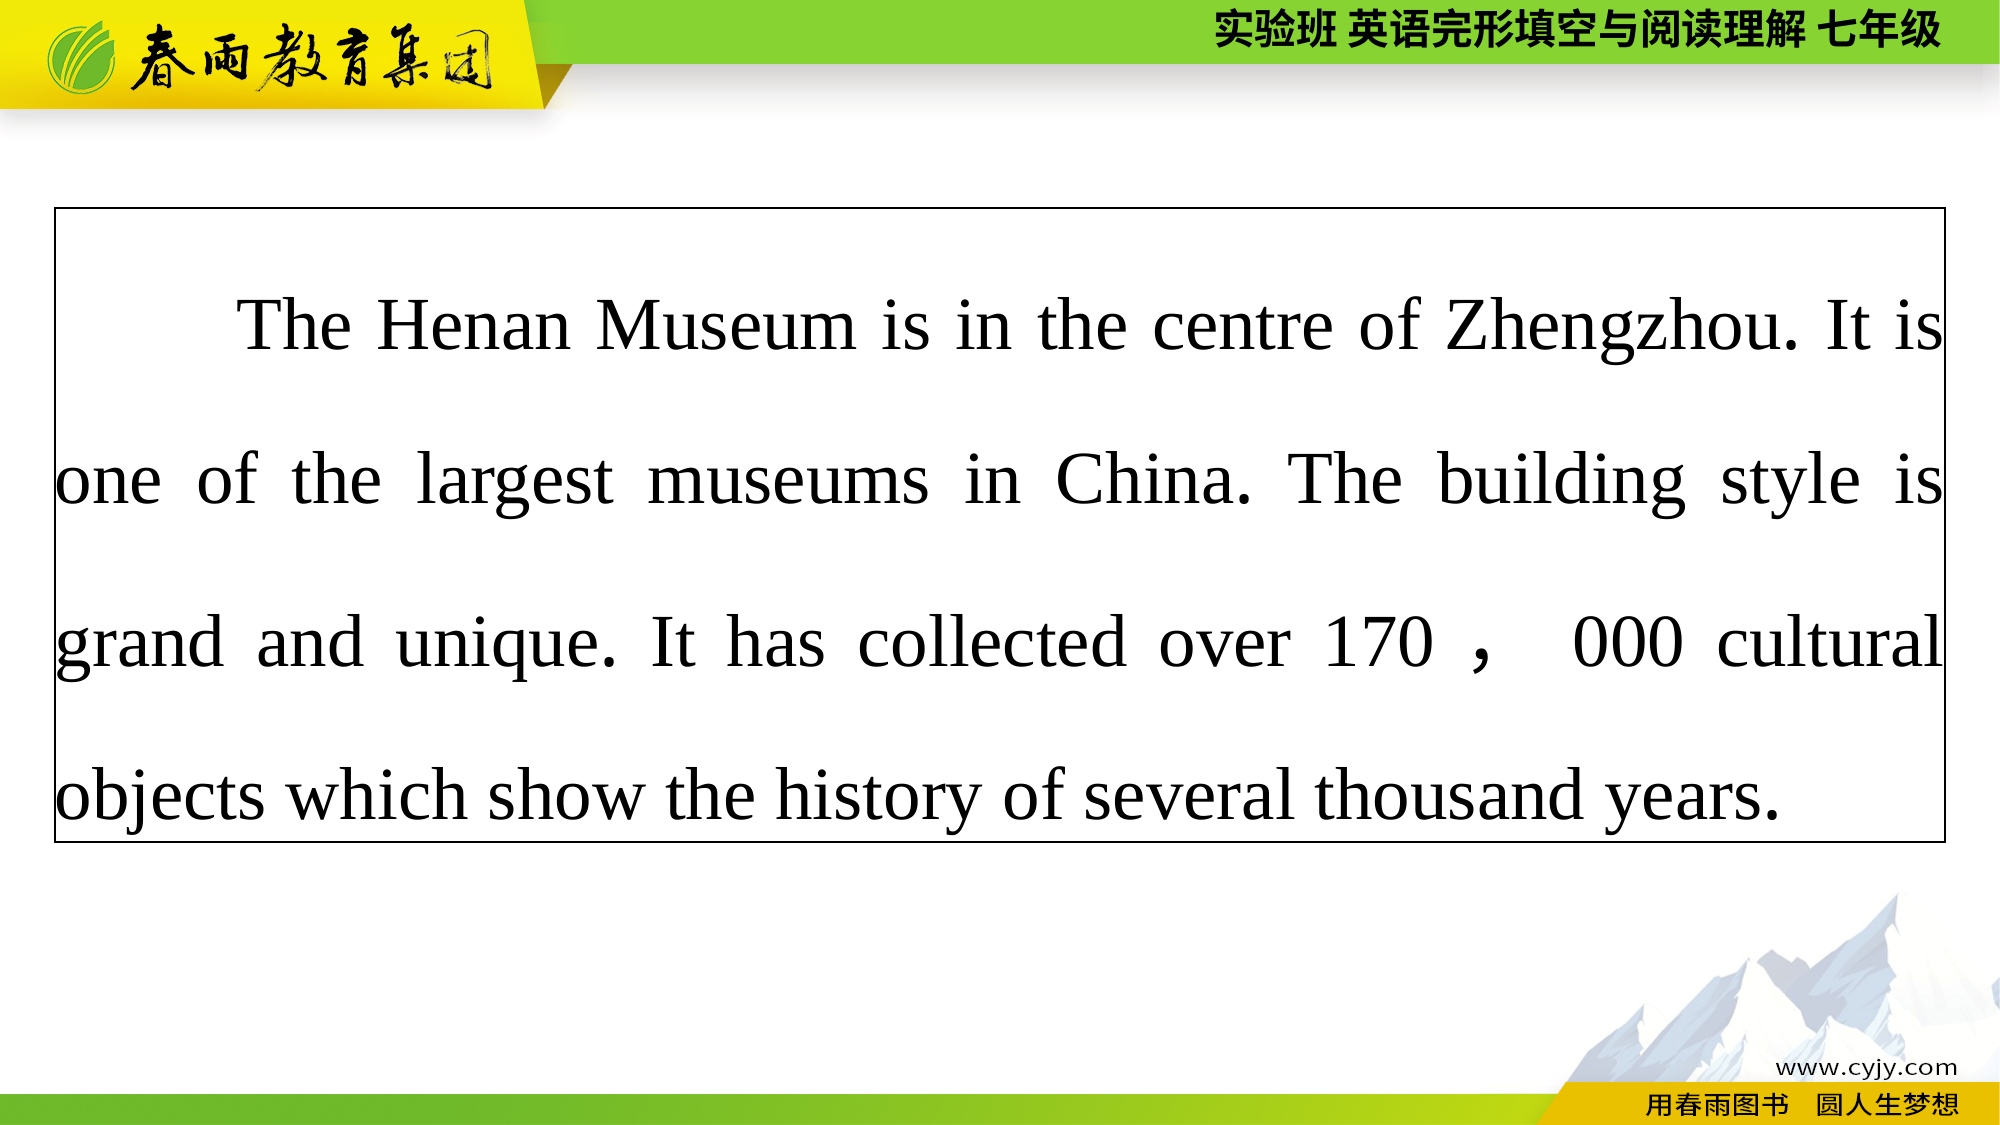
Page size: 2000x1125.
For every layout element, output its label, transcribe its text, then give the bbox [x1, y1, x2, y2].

table_header The Henan Museum is in the centre of Zhengzhou. It is one of the largest museums in China. The building style is grand and unique. It has collected over 170，000 cultural objects which show the history of several thousand years. [56, 209, 1944, 841]
picture [0, 0, 2000, 1125]
